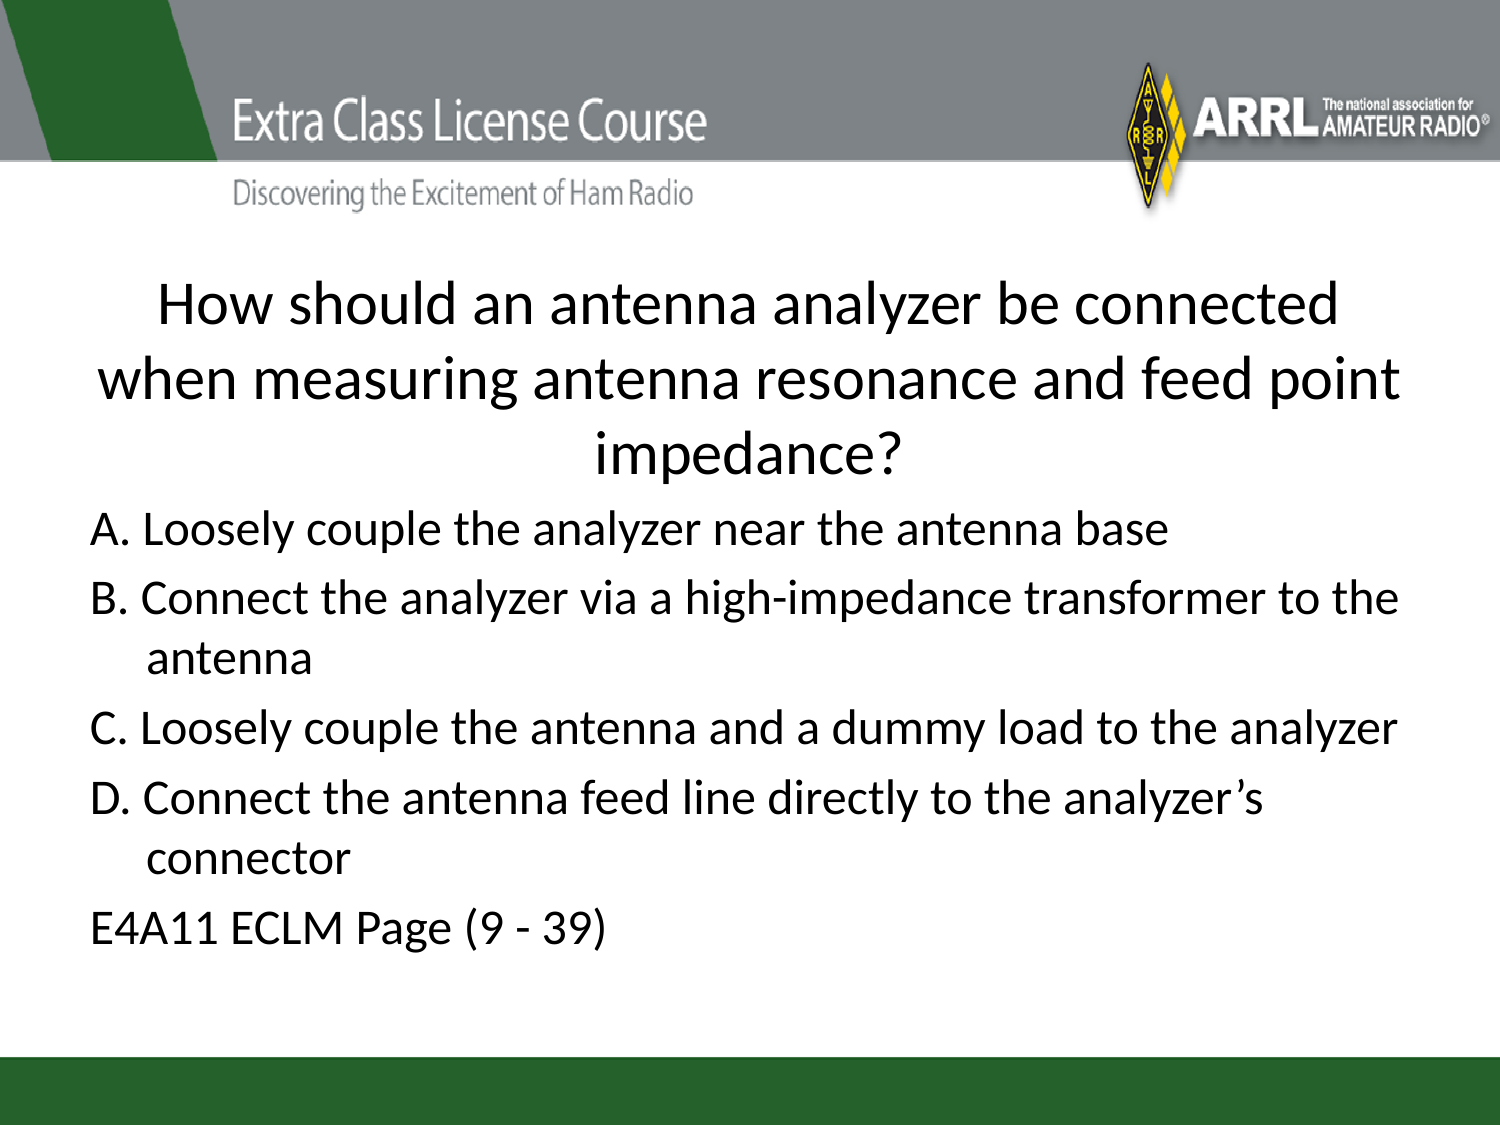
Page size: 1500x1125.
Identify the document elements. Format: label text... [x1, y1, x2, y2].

picture [0, 0, 1500, 1125]
title How should an antenna analyzer be connected when measuring antenna resonance and feed point impedance? [75, 254, 1425, 435]
list A. Loosely couple the analyzer near the antenna base B. Connect the analyzer via a high-impedance transformer to the antenna C. Loosely couple the antenna and a dummy load to the analyzer D. Connect the antenna feed line directly to the analyzer’s connector E4A11 ECLM Page (9 - 39) [75, 487, 1425, 1005]
